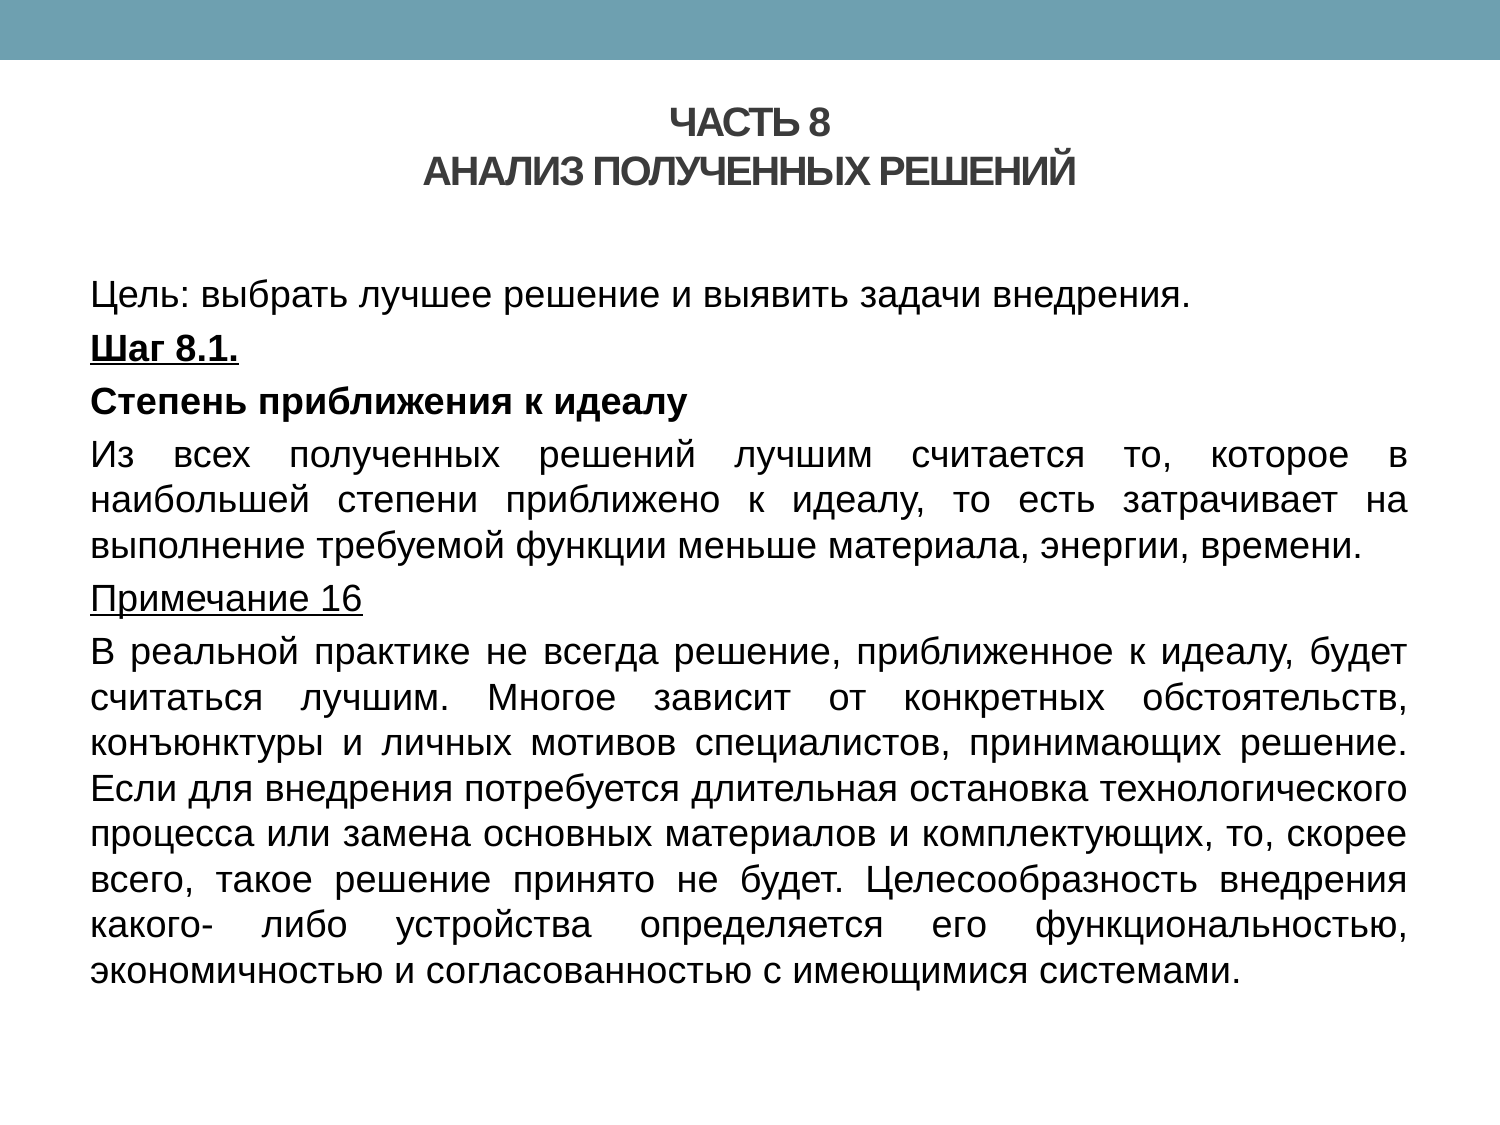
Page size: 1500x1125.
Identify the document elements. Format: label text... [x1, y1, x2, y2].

list Цель: выбрать лучшее решение и выявить задачи внедрения. Шаг 8.1. Степень приближения к идеалу Из всех полученных решений лучшим считается то, которое в наибольшей степени приближено к идеалу, то есть затрачивает на выполнение требуемой функции меньше материала, энергии, времени. Примечание 16 В реальной практике не всегда решение, приближенное к идеалу, будет считаться лучшим. Многое зависит от конкретных обстоятельств, конъюнктуры и личных мотивов специалистов, принимающих решение. Если для внедрения потребуется длительная остановка технологического процесса или замена основных материалов и комплектующих, то, скорее всего, такое решение принято не будет. Целесообразность внедрения какого- либо устройства определяется его функциональностью, экономичностью и согласованностью с имеющимися системами. [75, 262, 1425, 1063]
title ЧАСТЬ 8 АНАЛИЗ ПОЛУЧЕННЫХ РЕШЕНИЙ [75, 87, 1425, 250]
